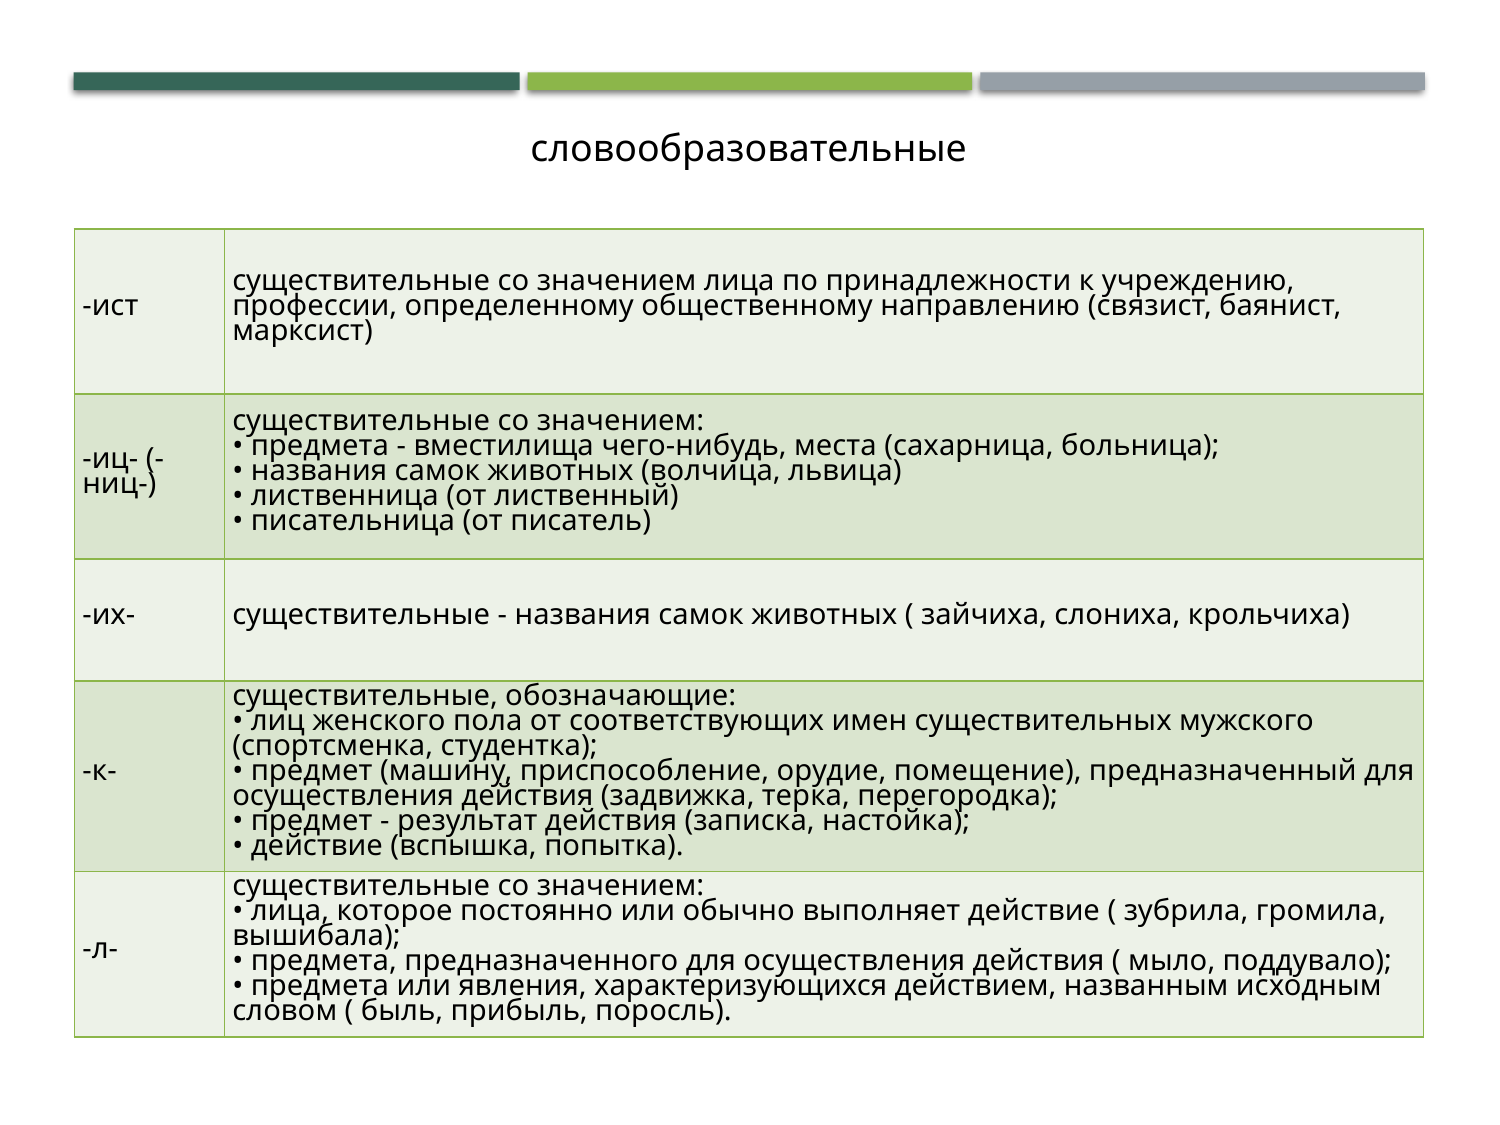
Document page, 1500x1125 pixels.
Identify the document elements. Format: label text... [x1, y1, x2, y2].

table_header -ист [75, 230, 224, 393]
table_cell -к- [75, 682, 224, 871]
table_cell -их- [75, 560, 224, 680]
table_cell существительные - названия самок животных ( зайчиха, слониха, крольчиха) [225, 560, 1423, 680]
table_cell существительные, обозначающие: • лиц женского пола от соответствующих имен существительных мужского (спортсменка, студентка); • предмет (машину, приспособление, орудие, помещение), предназначенный для осуществления действия (задвижка, терка, перегородка); • предмет - результат действия (записка, настойка); • действие (вспышка, попытка). [225, 682, 1423, 871]
table_cell -л- [75, 872, 224, 1036]
table_cell существительные со значением: • лица, которое постоянно или обычно выполняет действие ( зубрила, громила, вышибала); • предмета, предназначенного для осуществления действия ( мыло, поддувало); • предмета или явления, характеризующихся действием, названным исходным словом ( быль, прибыль, поросль). [225, 872, 1423, 1036]
slide_number 7 [1279, 977, 1406, 1037]
table_cell -иц- (-ниц-) [75, 395, 224, 558]
table_cell существительные со значением: • предмета - вместилища чего-нибудь, места (сахарница, больница); • названия самок животных (волчица, львица) • лиственница (от лиственный) • писательница (от писатель) [225, 395, 1423, 558]
table_header существительные со значением лица по принадлежности к учреждению, профессии, определенному общественному направлению (связист, баянист, марксист) [225, 230, 1423, 393]
text_box словообразовательные [74, 116, 1424, 177]
